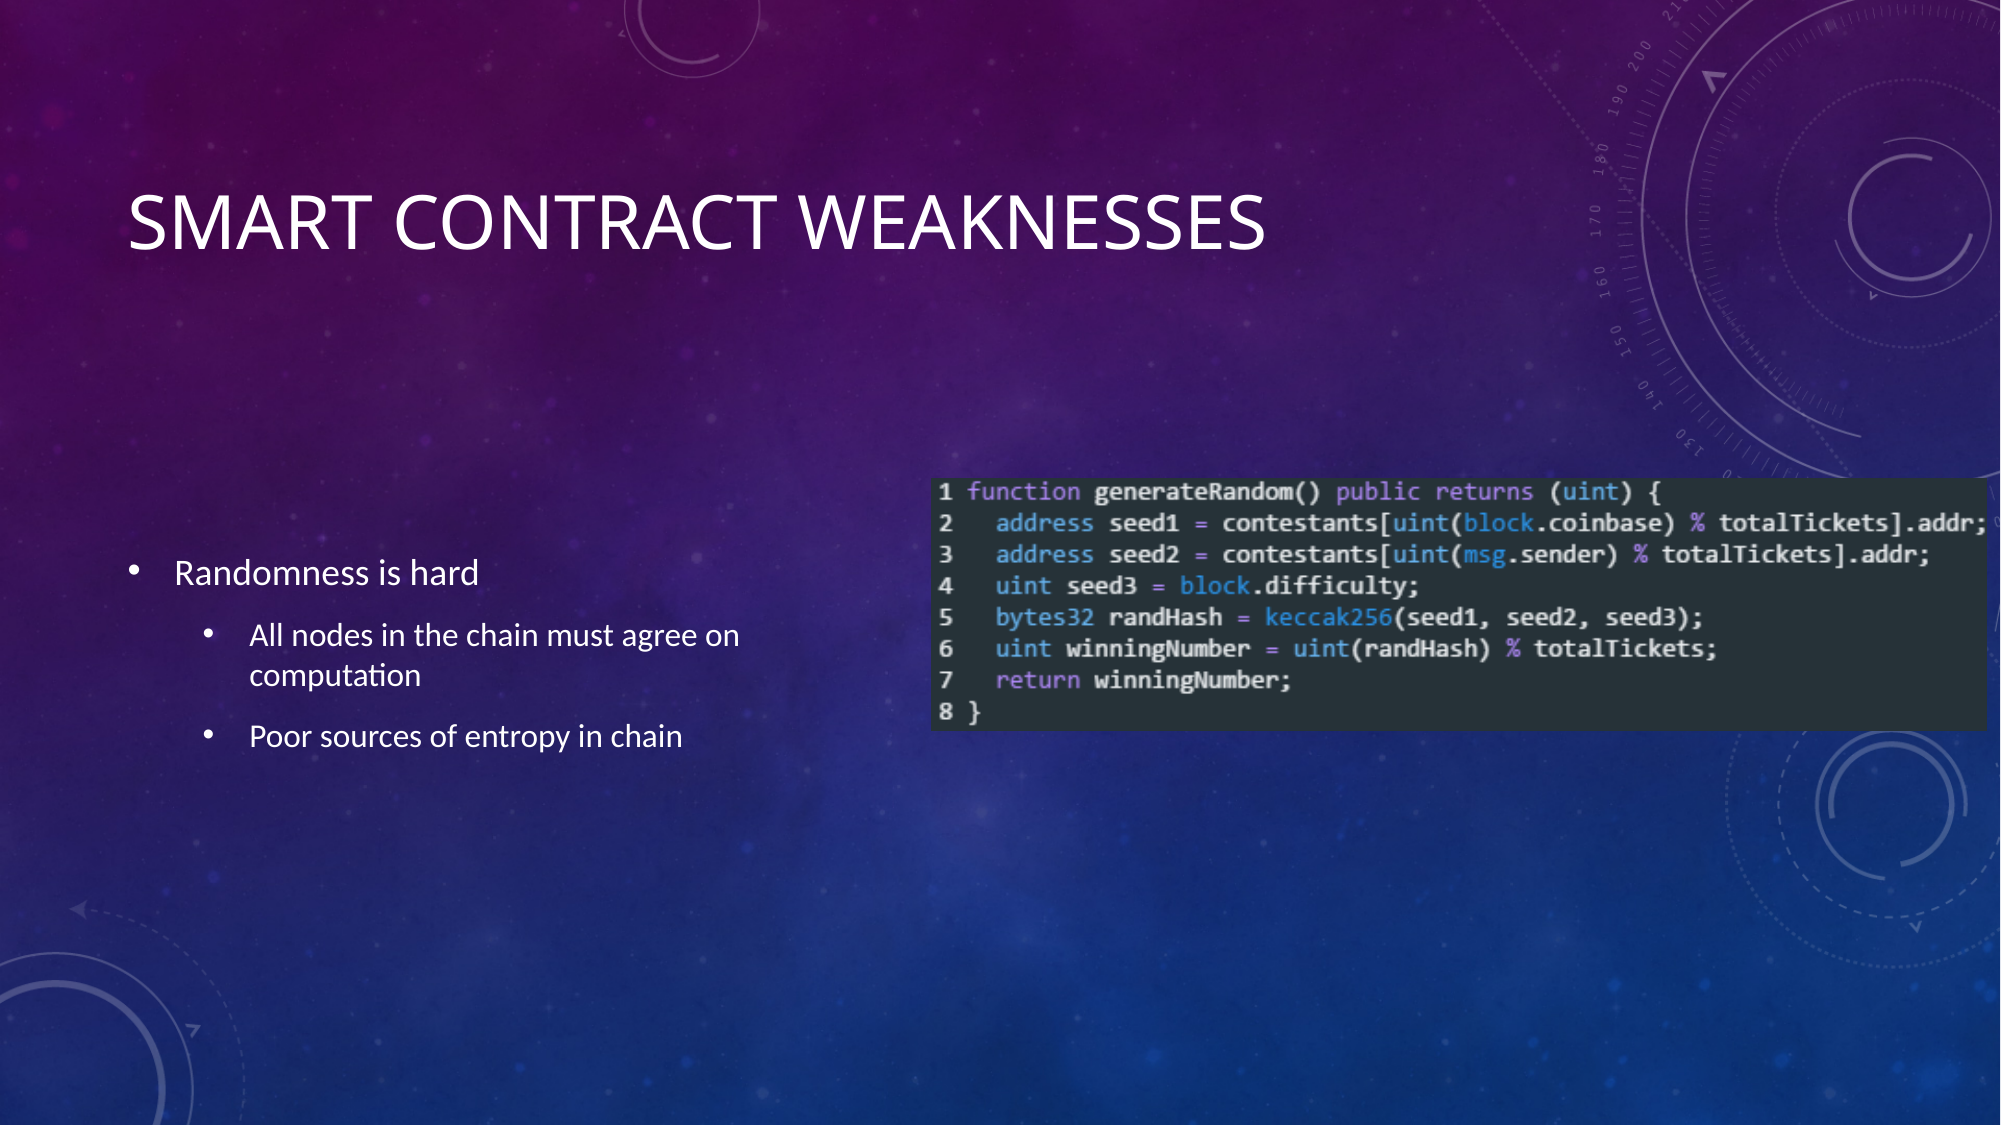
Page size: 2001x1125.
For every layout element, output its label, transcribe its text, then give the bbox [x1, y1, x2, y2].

list Randomness is hard All nodes in the chain must agree on computation Poor sources of entropy in chain [112, 351, 932, 950]
picture [0, 0, 2001, 1125]
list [931, 478, 1987, 732]
title Smart Contract Weaknesses [112, 99, 1775, 339]
